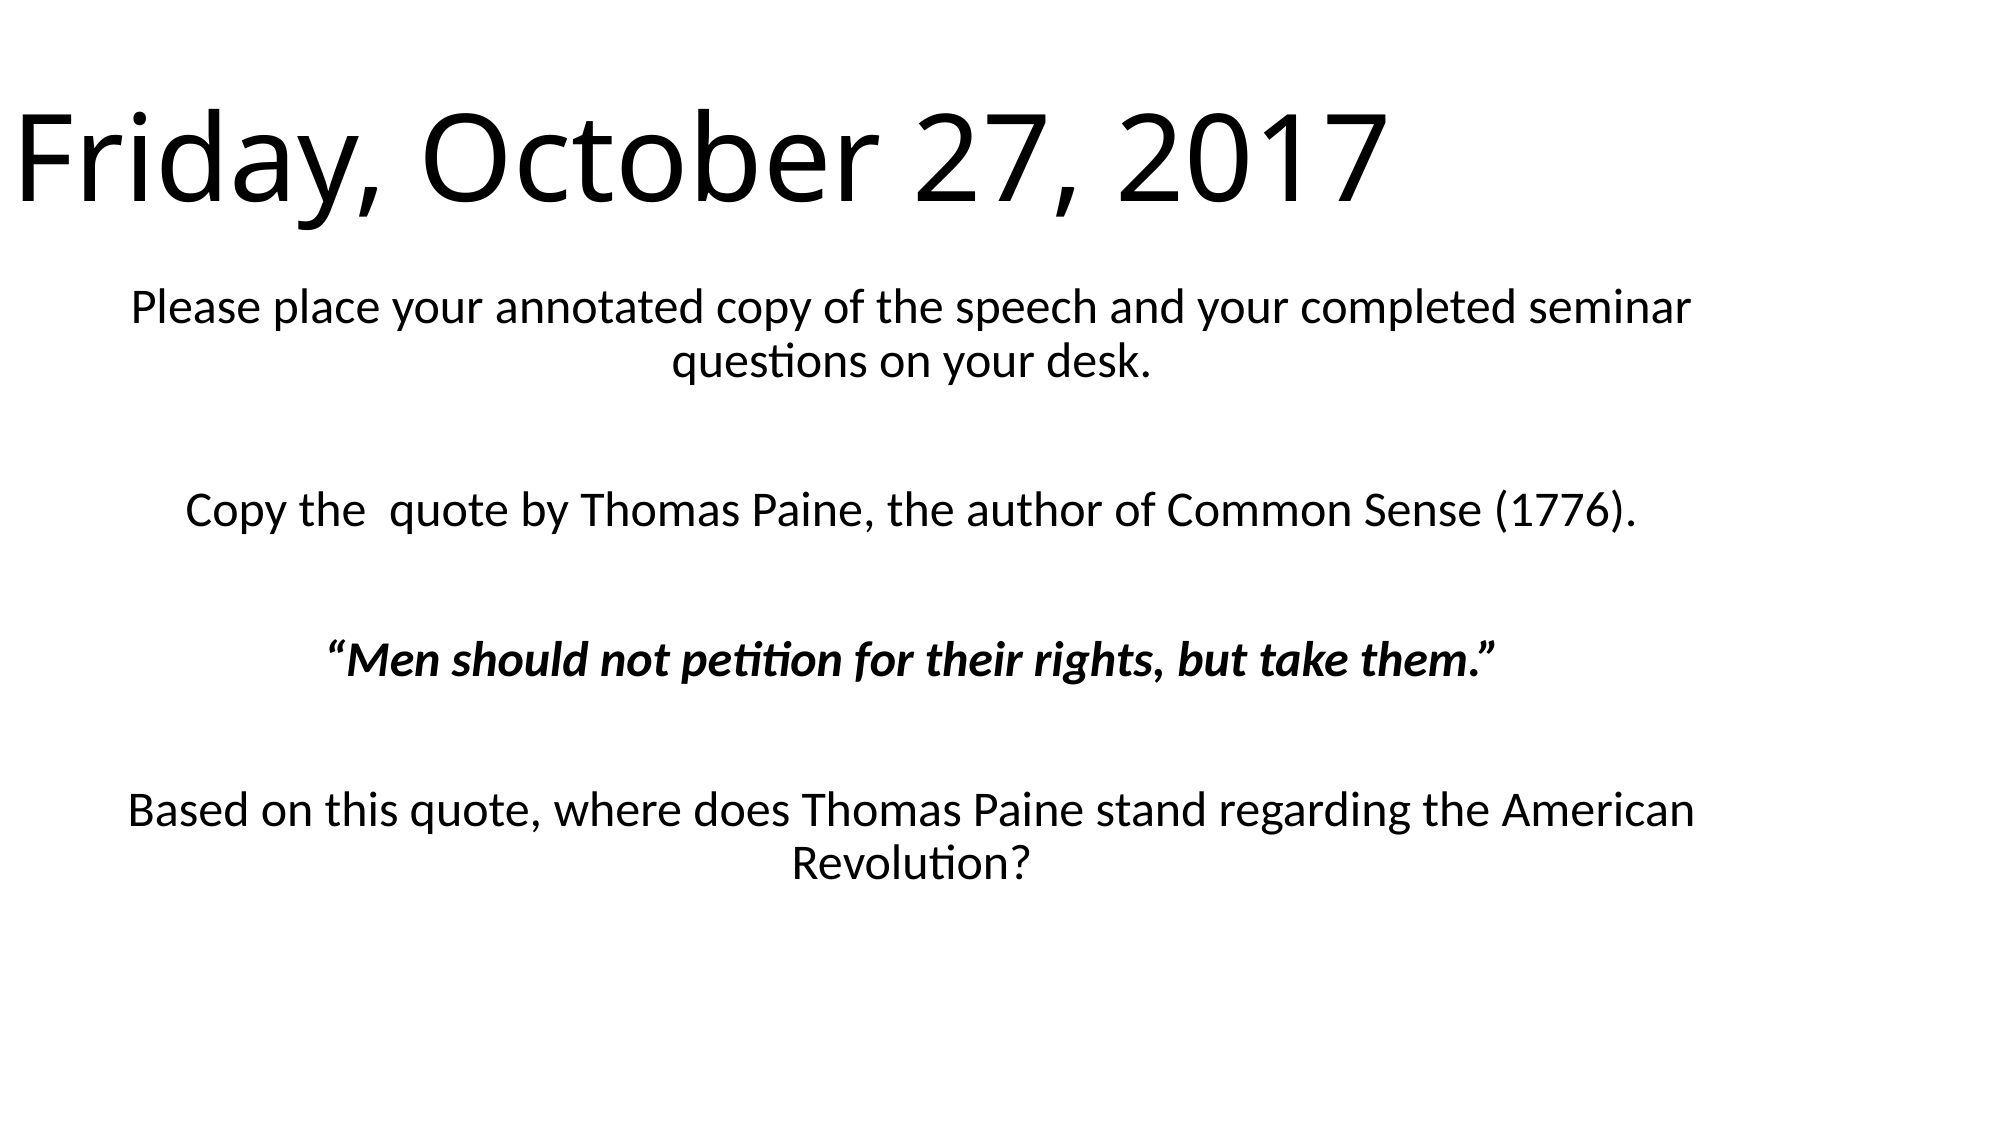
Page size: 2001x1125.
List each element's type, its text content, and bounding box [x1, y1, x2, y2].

subtitle Please place your annotated copy of the speech and your completed seminar questions on your desk. Copy the quote by Thomas Paine, the author of Common Sense (1776). “Men should not petition for their rights, but take them.” Based on this quote, where does Thomas Paine stand regarding the American Revolution? [73, 272, 1750, 1029]
title Friday, October 27, 2017 [0, 88, 1453, 236]
